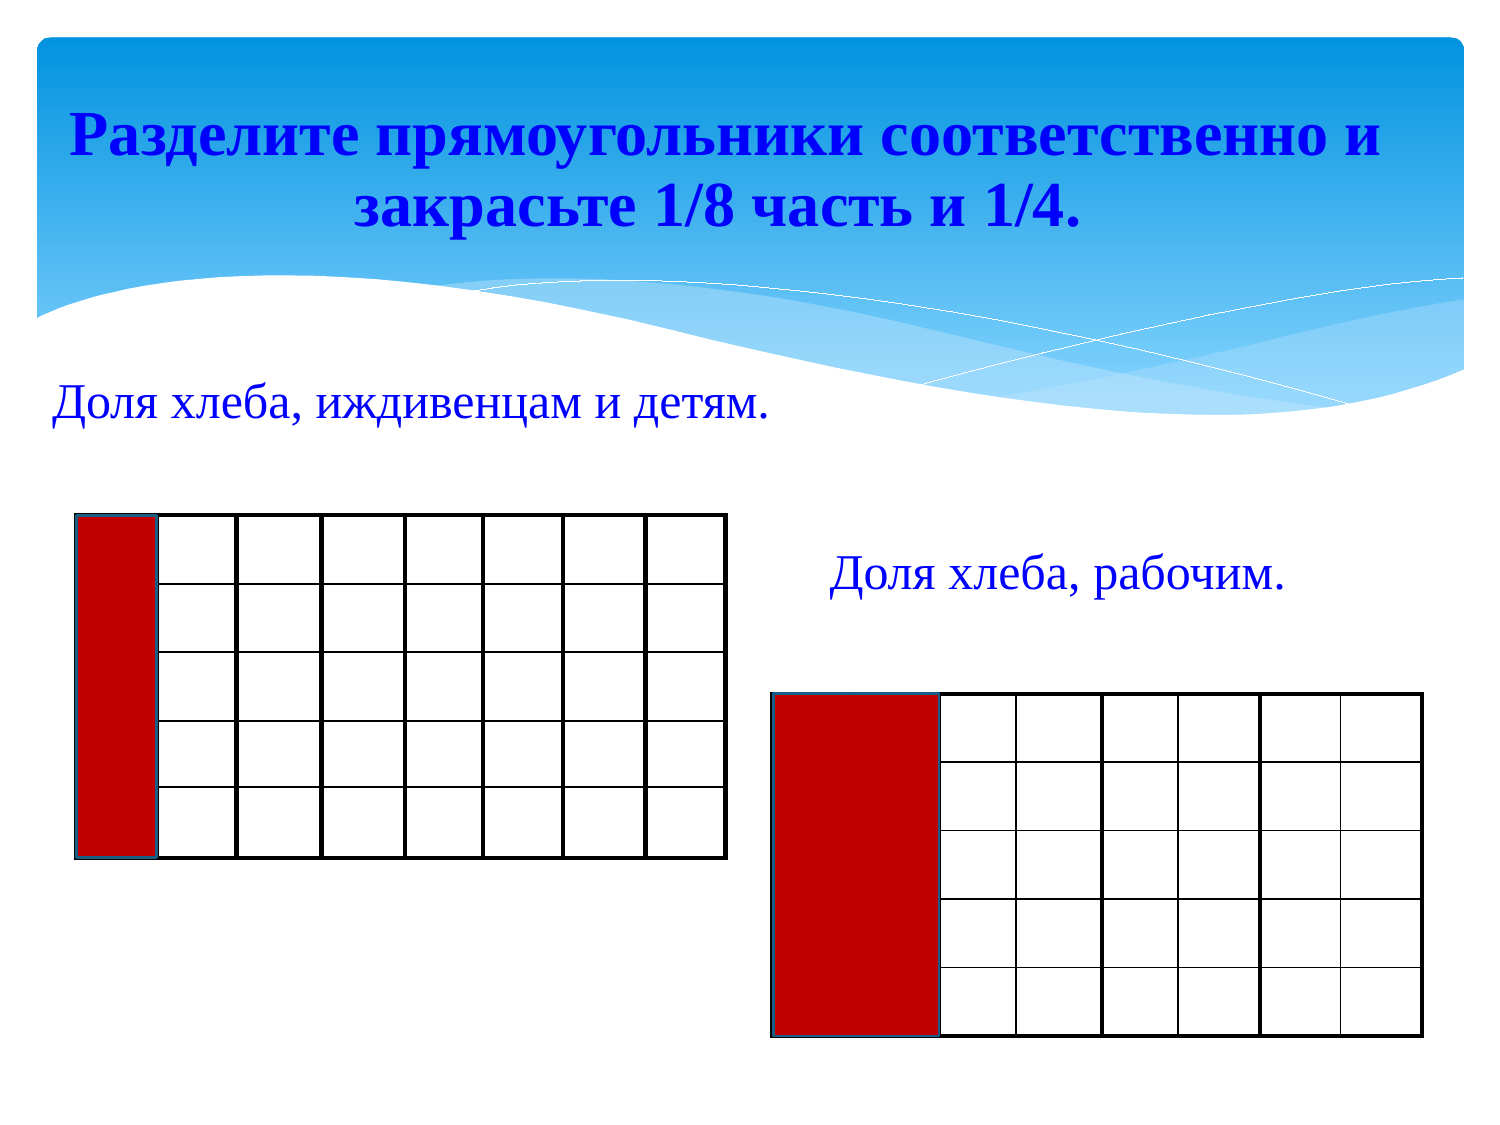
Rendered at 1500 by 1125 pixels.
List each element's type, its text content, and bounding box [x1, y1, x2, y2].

table_cell [1265, 763, 1340, 830]
table_cell [1341, 900, 1420, 967]
table_cell [1265, 900, 1340, 967]
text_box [156, 514, 727, 859]
title Разделите прямоугольники соответственно и закрасьте 1/8 часть и 1/4. [51, 66, 1402, 272]
table_cell [1265, 831, 1340, 898]
text_box Доля хлеба, рабочим. [814, 532, 1326, 607]
text_box [772, 692, 937, 1037]
table_cell [1341, 968, 1420, 1034]
text_box [75, 514, 155, 859]
table_header [1264, 696, 1340, 761]
text_box Доля хлеба, иждивенцам и детям. [37, 361, 798, 437]
table_cell [1265, 968, 1340, 1034]
table_cell [1341, 831, 1420, 898]
table_cell [1341, 763, 1420, 830]
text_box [938, 693, 1260, 1037]
table_header [1341, 696, 1420, 761]
